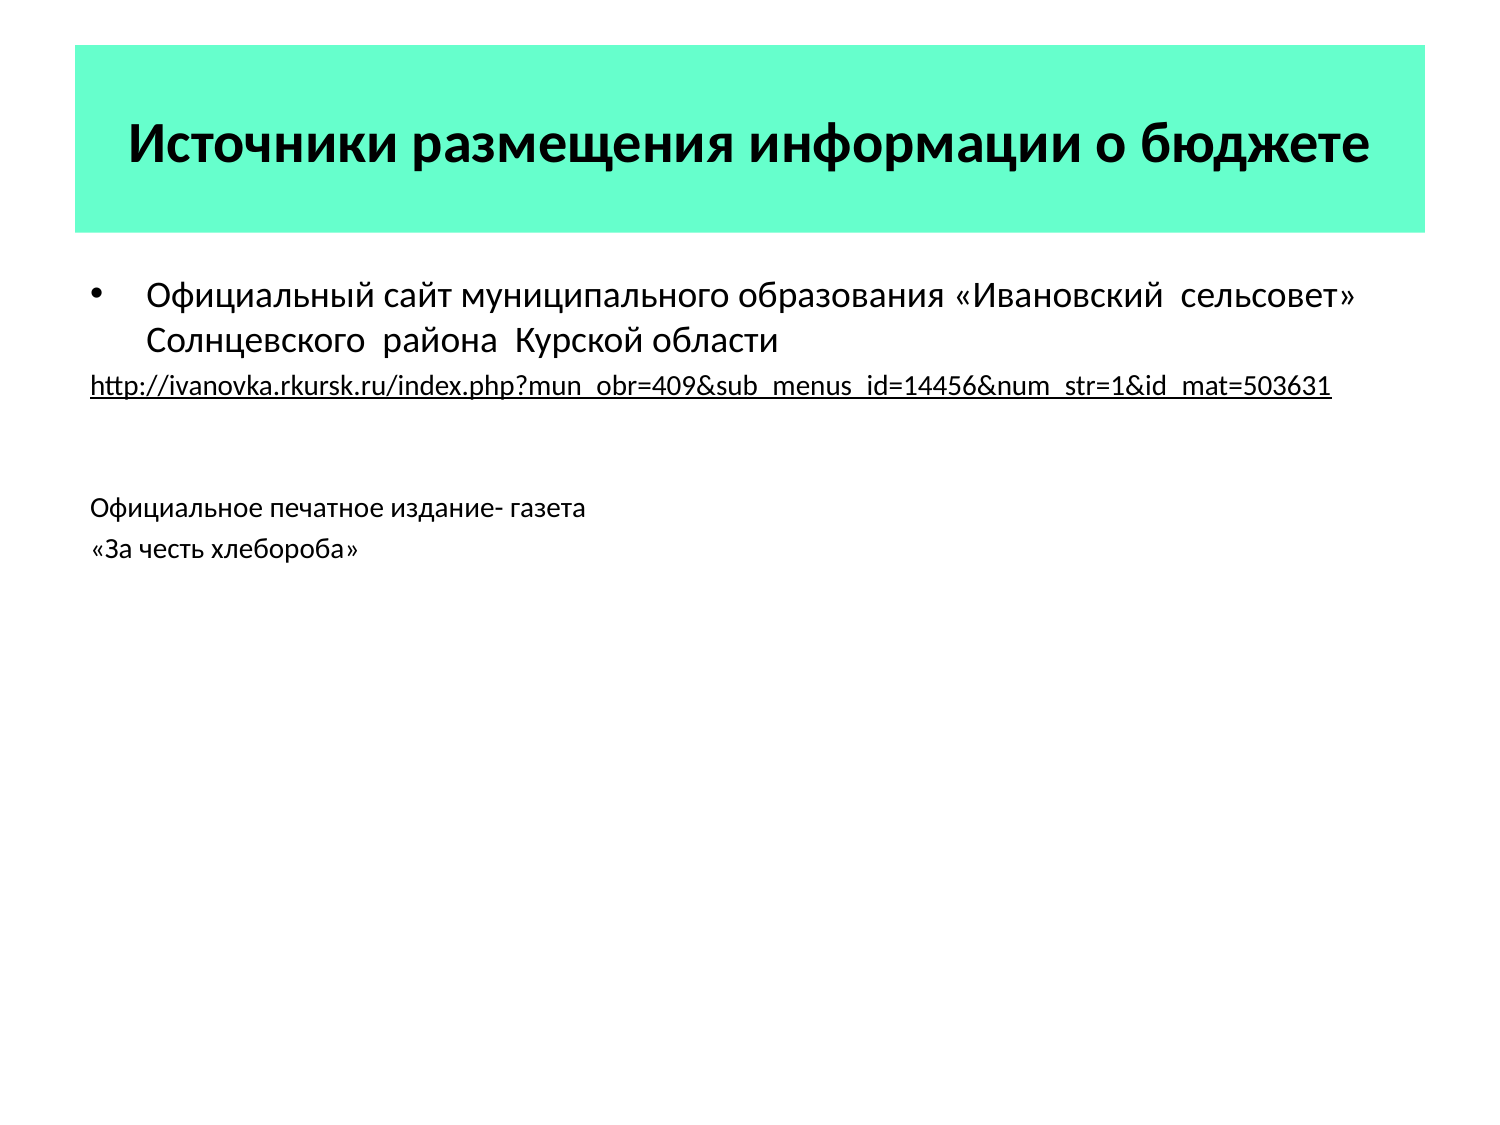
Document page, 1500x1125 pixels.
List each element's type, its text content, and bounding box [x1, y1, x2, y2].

list Официальный сайт муниципального образования «Ивановский сельсовет» Солнцевского района Курской области http://ivanovka.rkursk.ru/index.php?mun_obr=409&sub_menus_id=14456&num_str=1&id_mat=503631 Официальное печатное издание- газета «За честь хлебороба» [75, 262, 1425, 1005]
title Источники размещения информации о бюджете [75, 45, 1425, 233]
